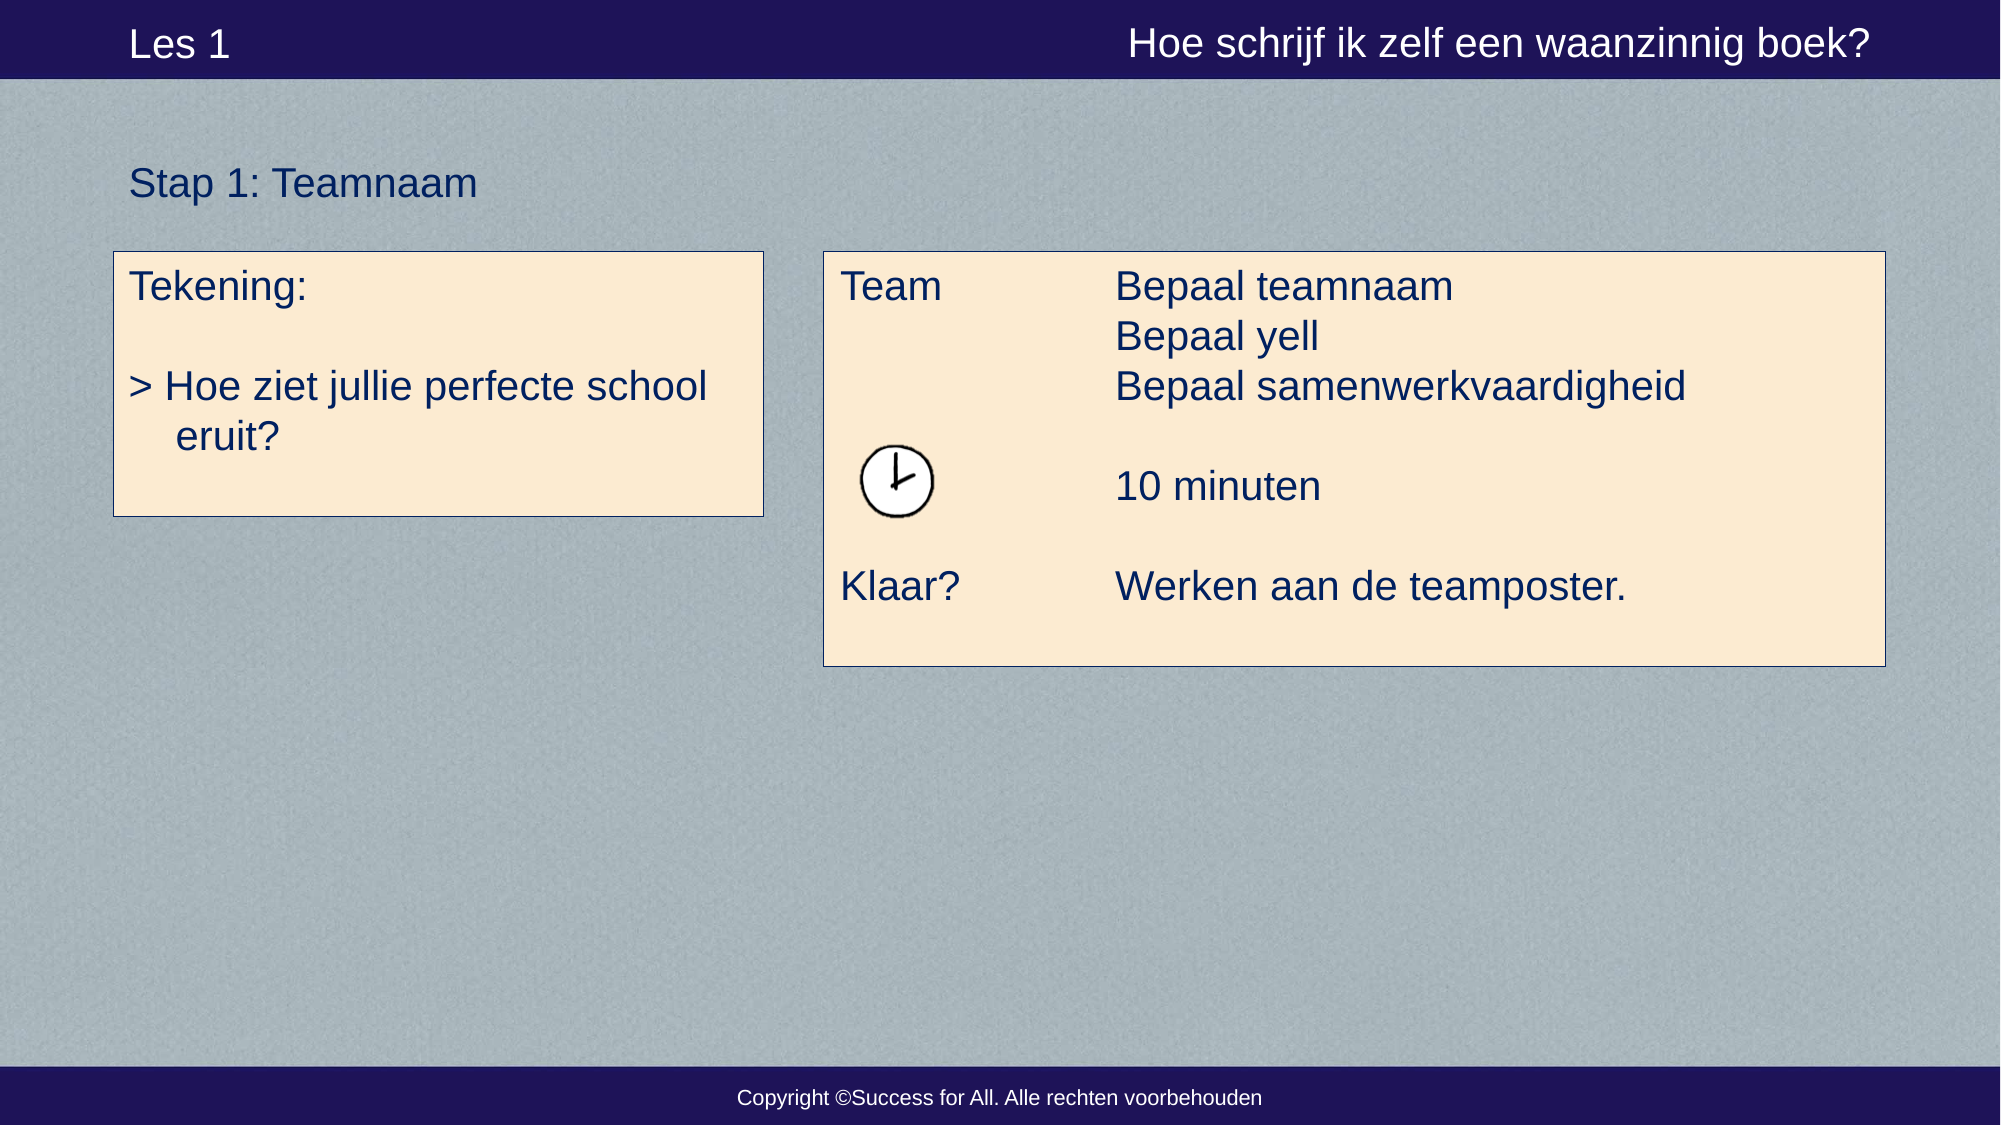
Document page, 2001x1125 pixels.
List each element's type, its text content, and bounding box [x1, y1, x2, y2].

text_box Copyright ©Success for All. Alle rechten voorbehouden [0, 1076, 2000, 1125]
picture [0, 0, 2001, 1125]
text_box Team Bepaal teamnaam Bepaal yell Bepaal samenwerkvaardigheid 10 minuten Klaar? Werken aan de teamposter. [823, 251, 1886, 667]
text_box Tekening: > Hoe ziet jullie perfecte school eruit? [113, 251, 764, 517]
text_box Stap 1: Teamnaam [113, 148, 1635, 214]
text_box Les 1 [114, 9, 354, 75]
text_box Hoe schrijf ik zelf een waanzinnig boek? [999, 8, 1886, 73]
